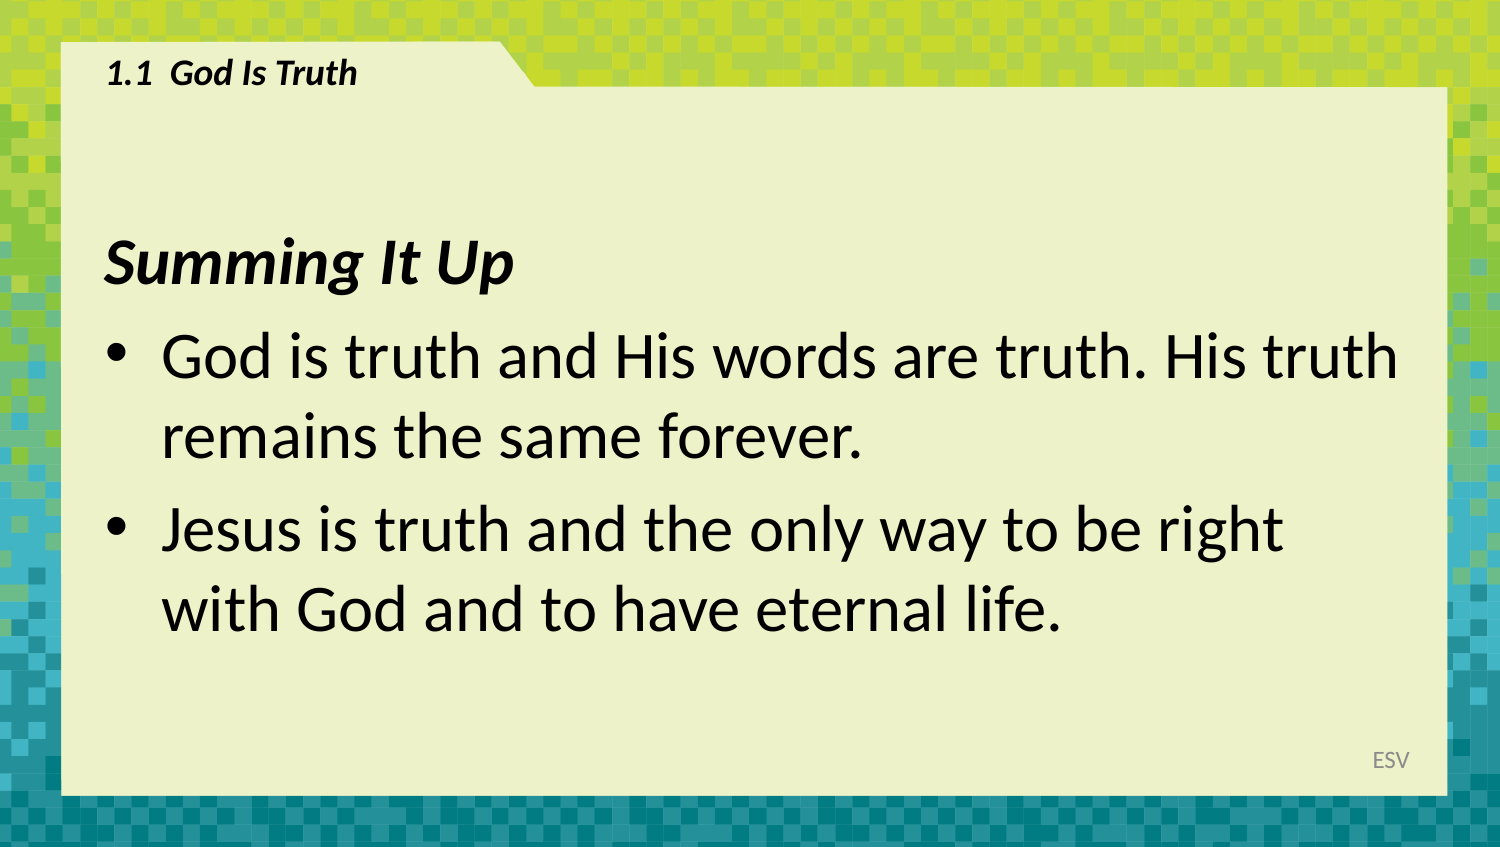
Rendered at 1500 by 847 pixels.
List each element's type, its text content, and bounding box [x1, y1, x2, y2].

list Summing It Up God is truth and His words are truth. His truth remains the same forever. Jesus is truth and the only way to be right with God and to have eternal life. [89, 141, 1420, 722]
title 1.1 God Is Truth [89, 33, 1420, 108]
picture [0, 0, 1500, 847]
footer ESV [950, 736, 1425, 782]
